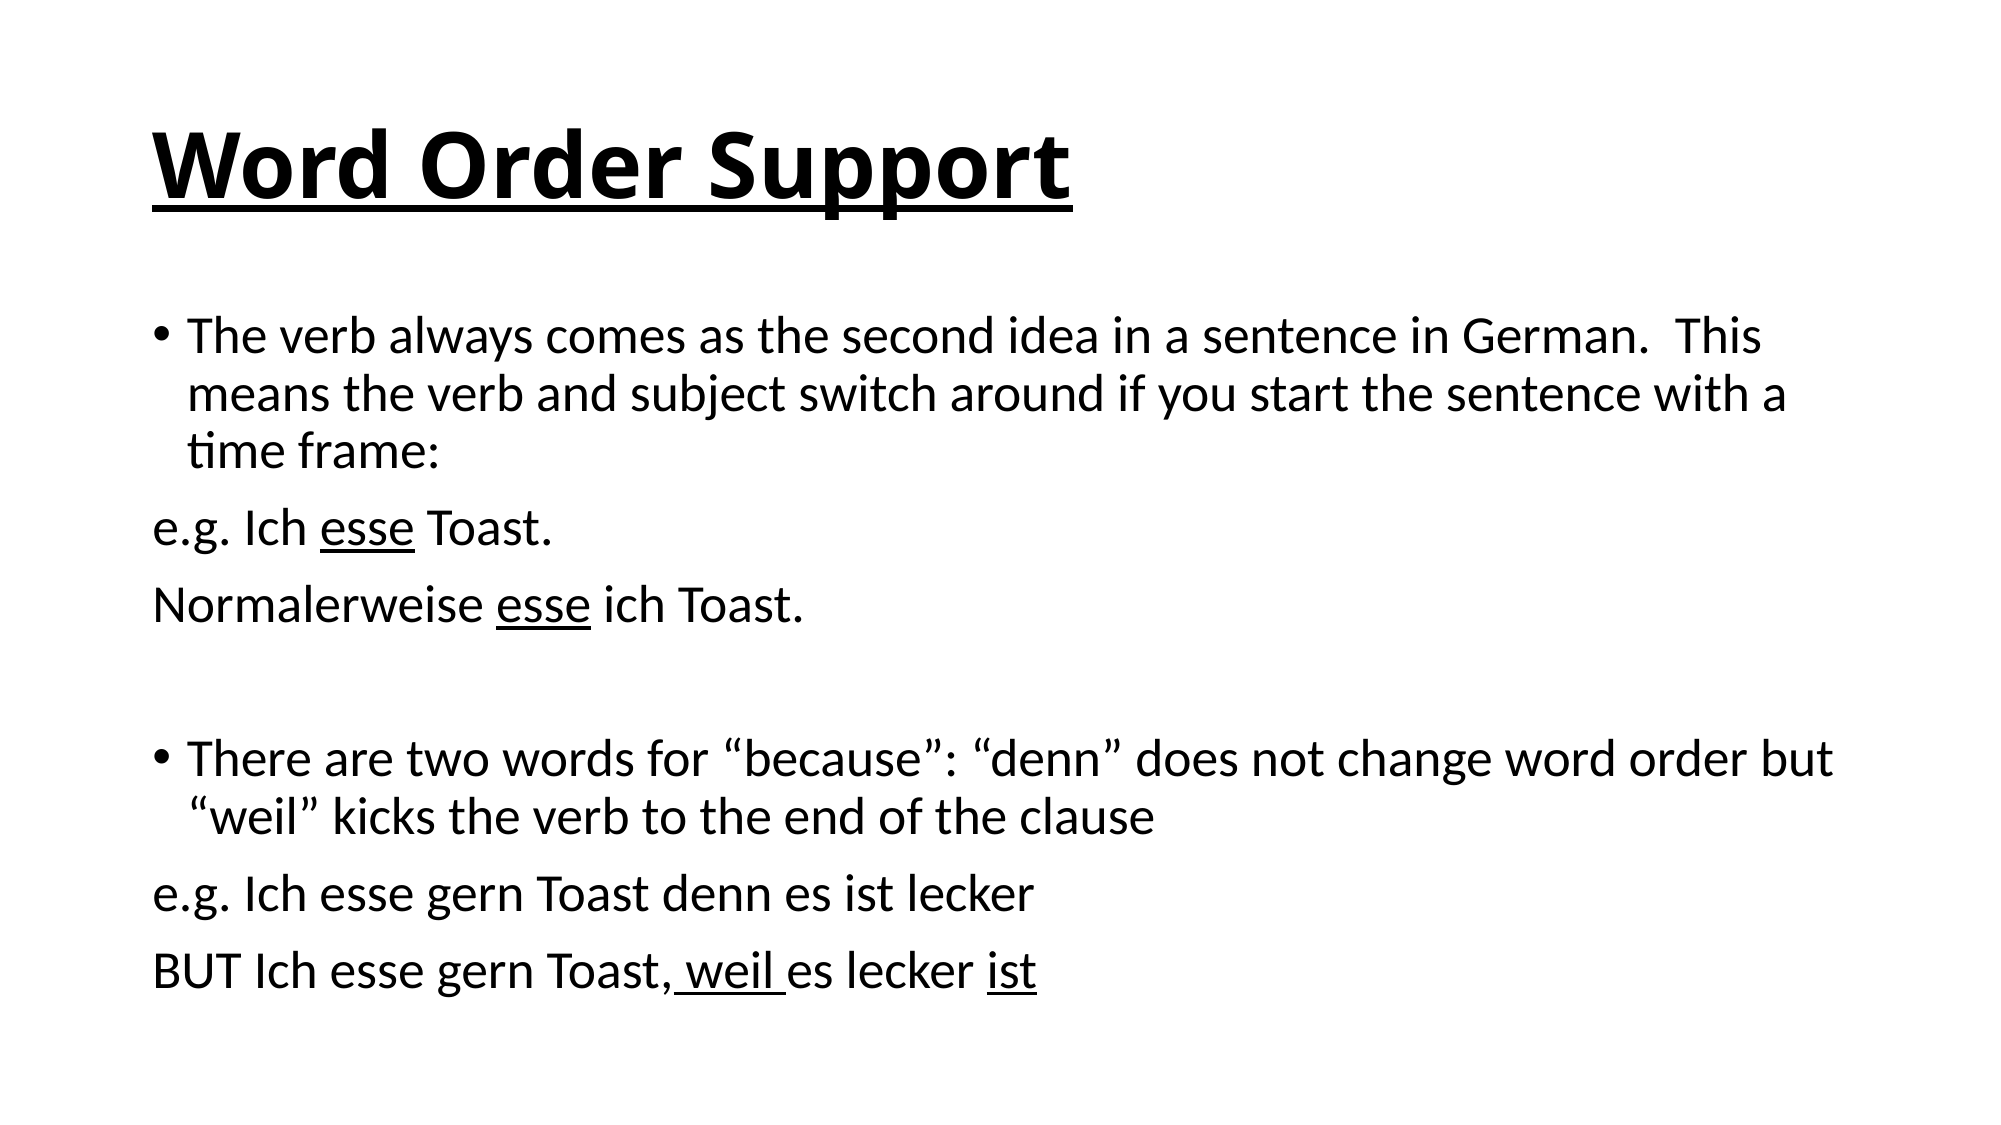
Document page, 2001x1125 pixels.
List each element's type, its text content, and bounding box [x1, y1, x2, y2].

list The verb always comes as the second idea in a sentence in German. This means the verb and subject switch around if you start the sentence with a time frame: e.g. Ich esse Toast. Normalerweise esse ich Toast. There are two words for “because”: “denn” does not change word order but “weil” kicks the verb to the end of the clause e.g. Ich esse gern Toast denn es ist lecker BUT Ich esse gern Toast, weil es lecker ist [137, 299, 1863, 1014]
title Word Order Support [137, 59, 1863, 278]
